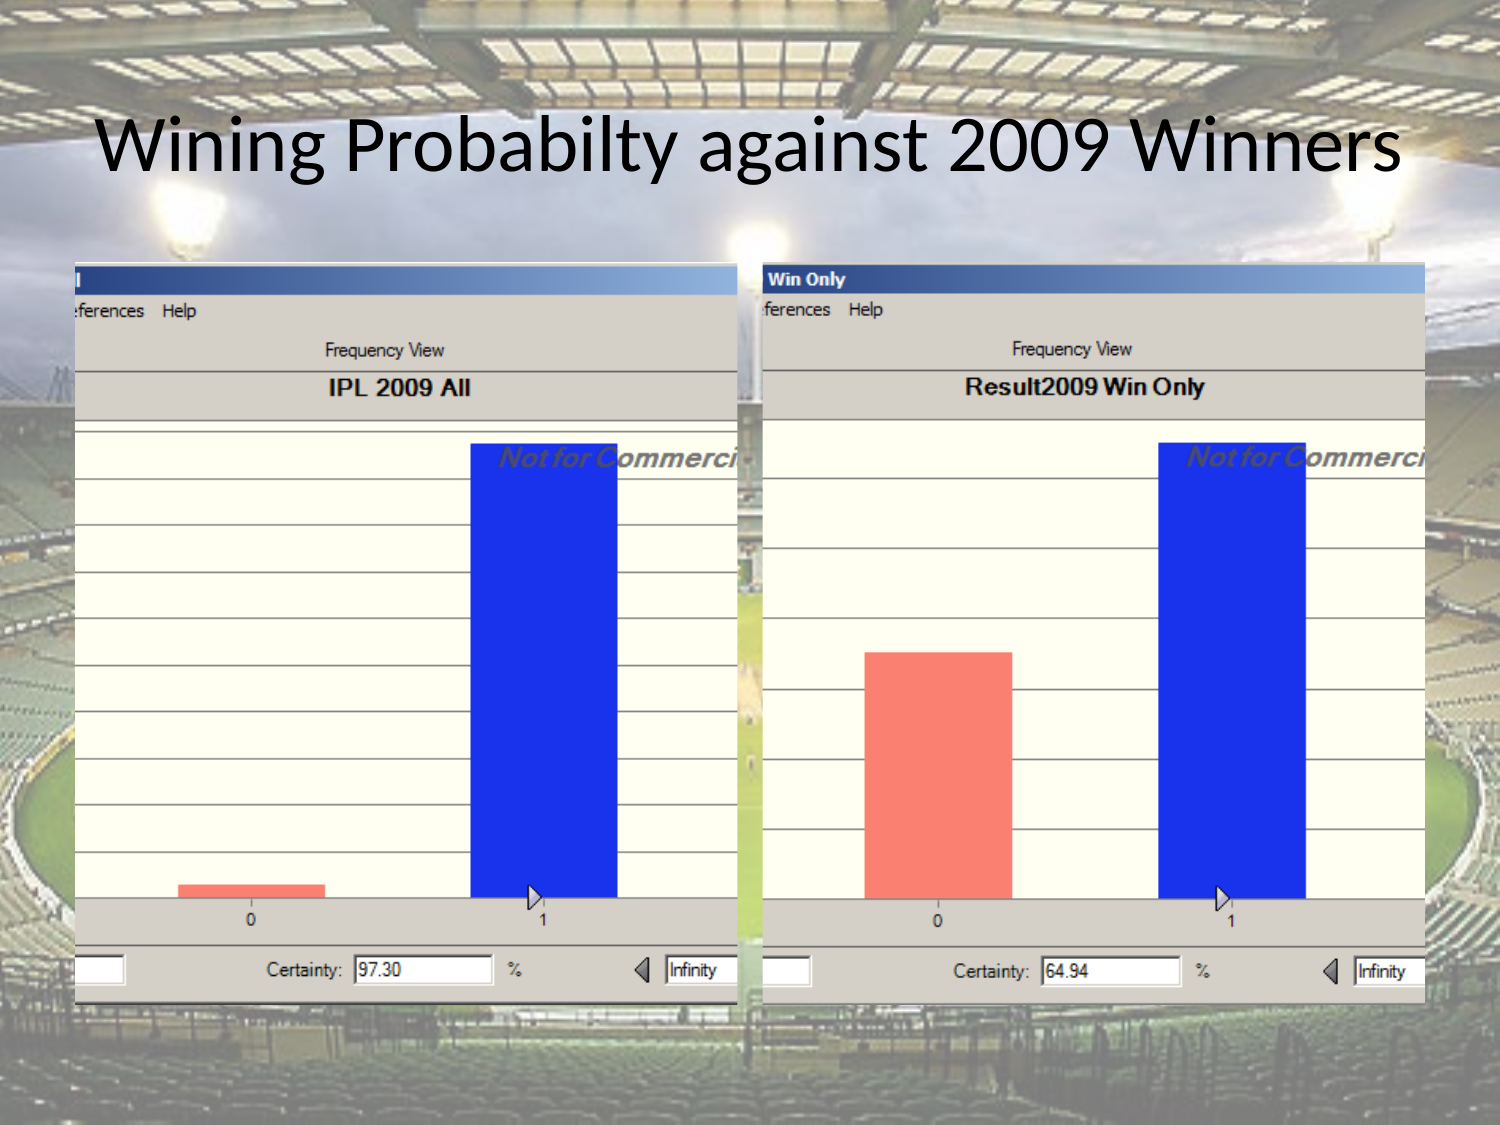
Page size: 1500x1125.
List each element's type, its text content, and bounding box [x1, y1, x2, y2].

title Wining Probabilty against 2009 Winners [75, 45, 1425, 233]
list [74, 262, 738, 1006]
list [762, 262, 1426, 1006]
